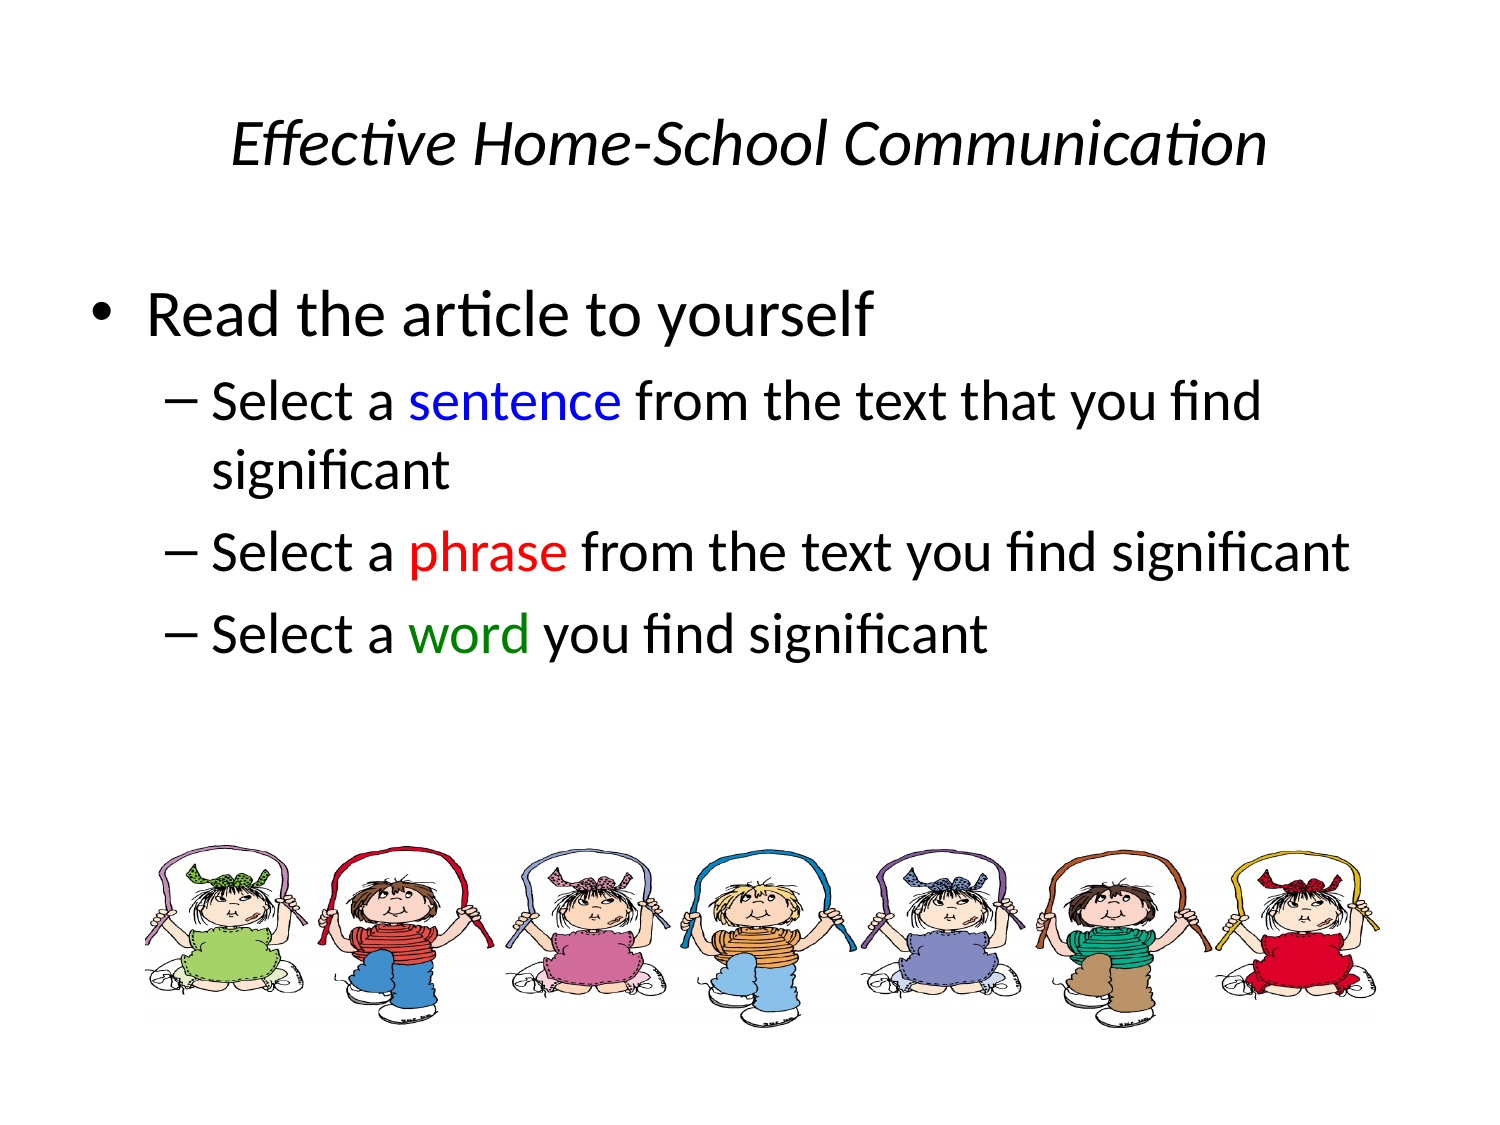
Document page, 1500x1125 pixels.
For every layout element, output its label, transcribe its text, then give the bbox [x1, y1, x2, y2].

title Effective Home-School Communication [75, 45, 1425, 233]
list Read the article to yourself Select a sentence from the text that you find significant Select a phrase from the text you find significant Select a word you find significant [75, 262, 1425, 1005]
picture [145, 496, 1380, 1125]
